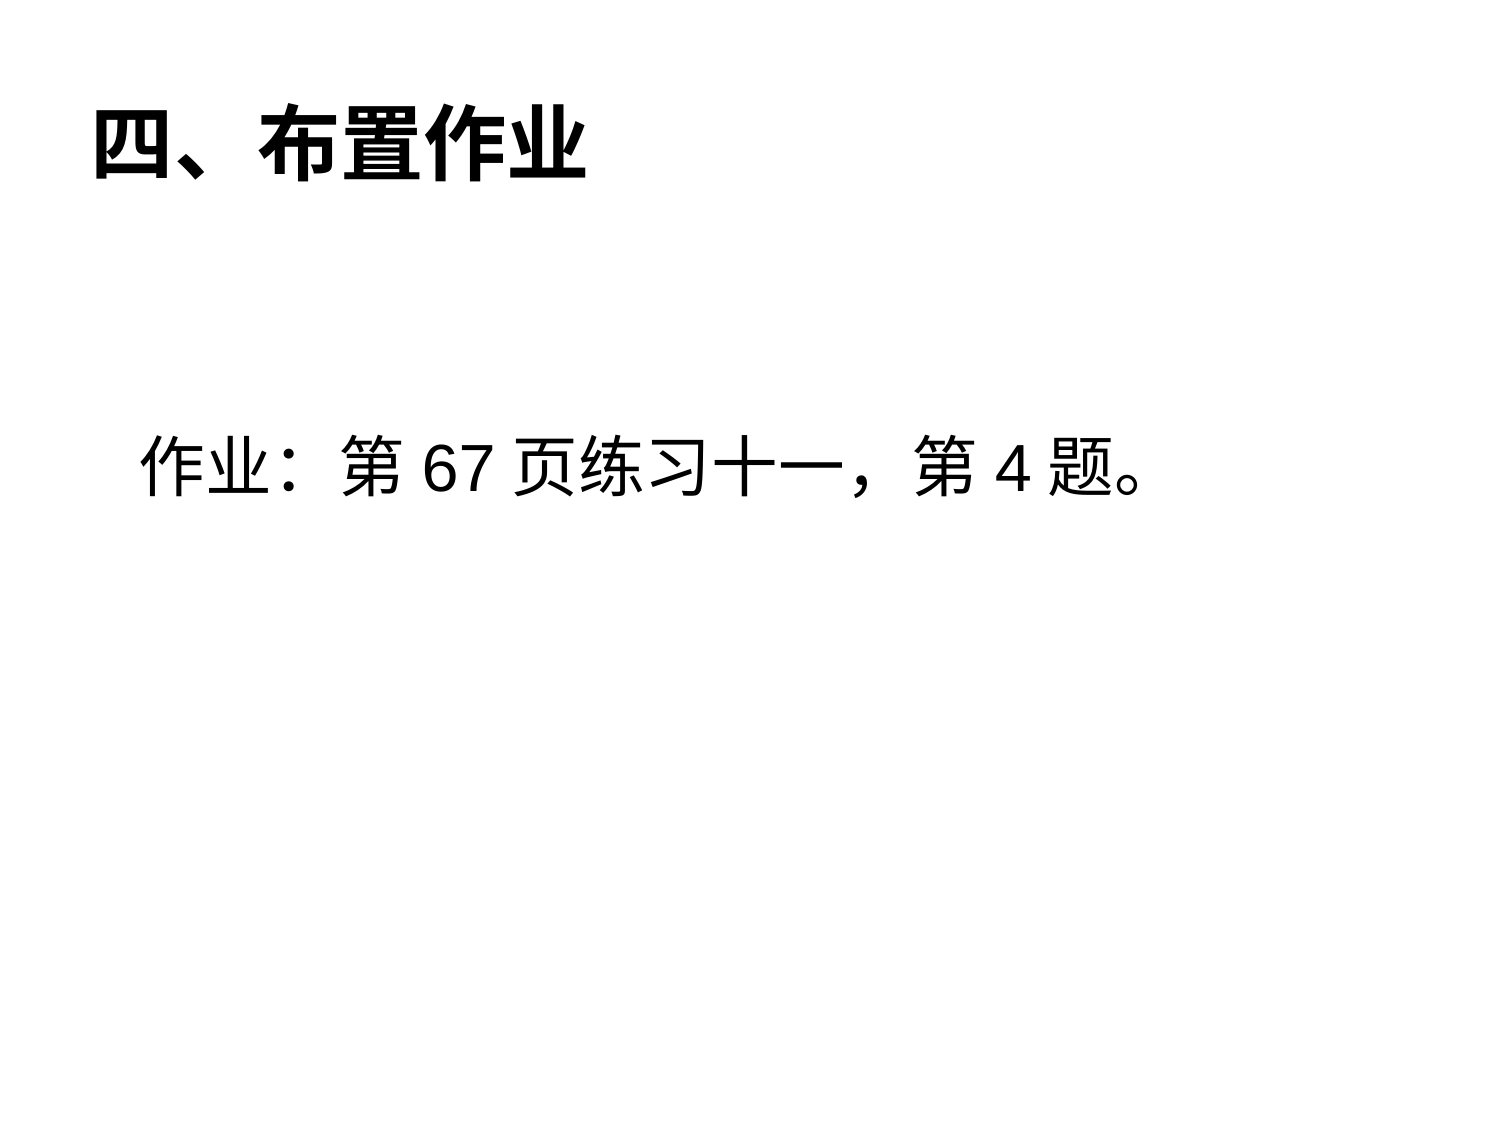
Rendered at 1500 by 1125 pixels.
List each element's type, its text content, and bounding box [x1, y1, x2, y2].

text_box 作业：第67页练习十一，第4题。 [123, 395, 1308, 535]
text_box 四、布置作业 [76, 71, 1082, 211]
